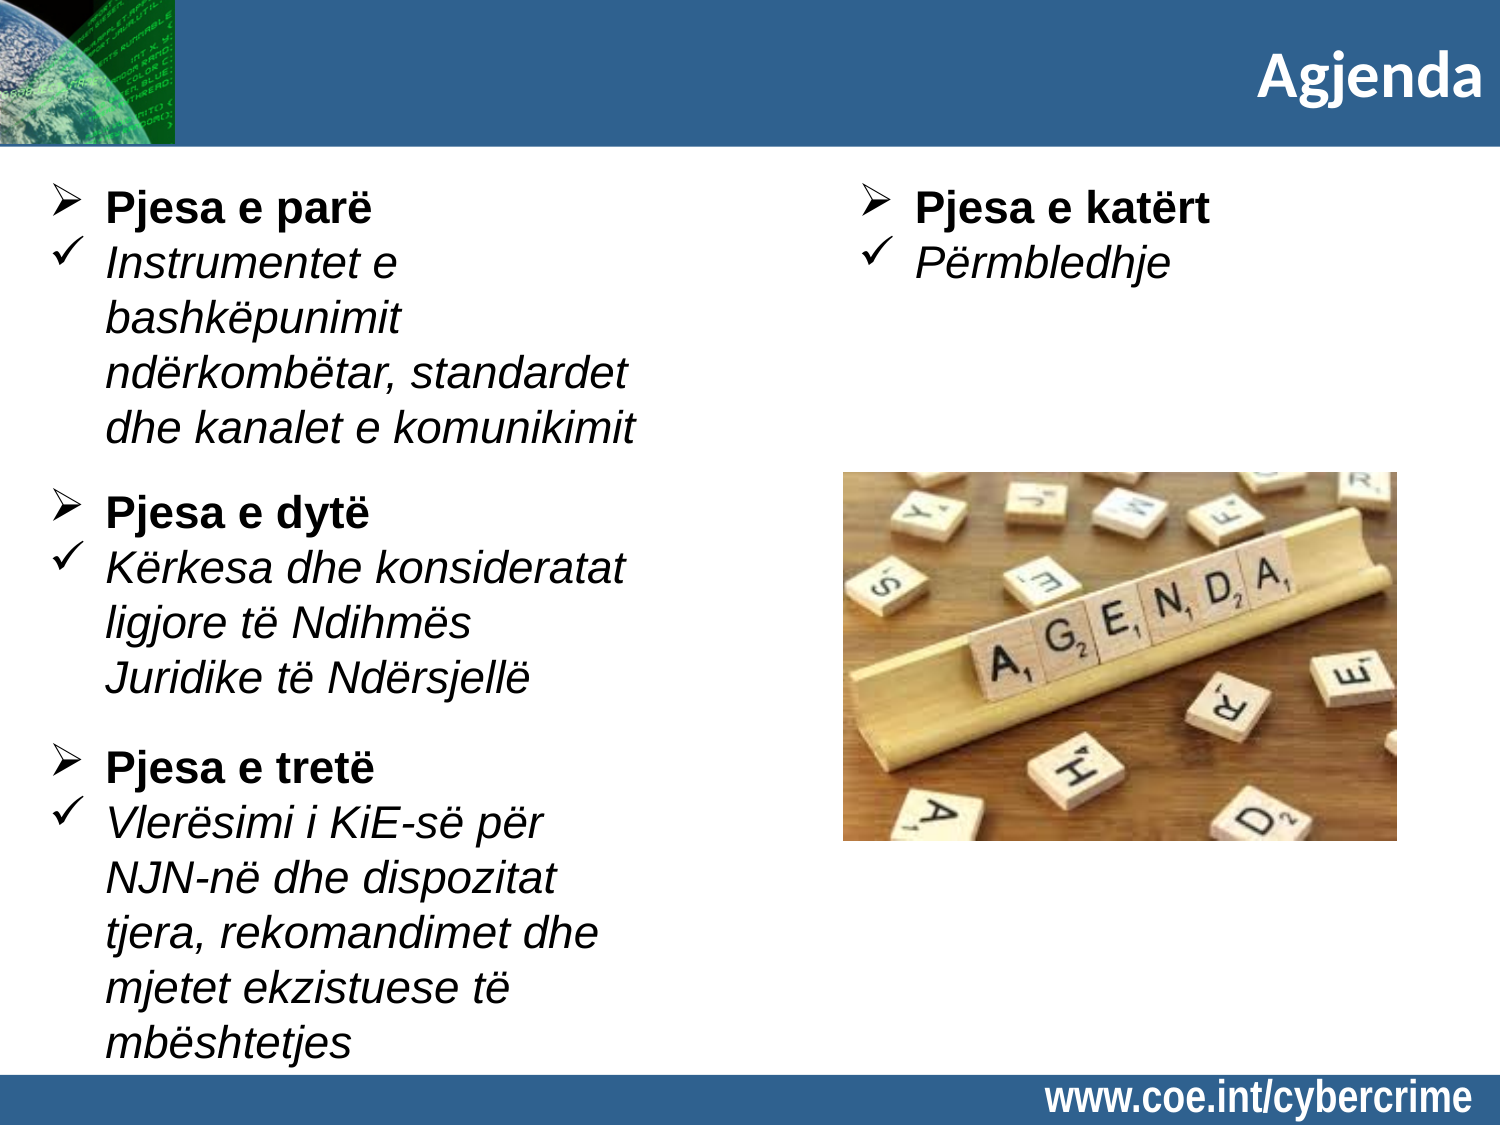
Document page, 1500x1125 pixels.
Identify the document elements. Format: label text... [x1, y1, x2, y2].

text_box Pjesa e katërt Përmbledhje [843, 170, 1500, 351]
picture [843, 472, 1397, 841]
text_box Agjenda [177, 0, 1500, 149]
text_box www.coe.int/cybercrime [1030, 1059, 1500, 1125]
picture [0, 0, 175, 144]
text_box Pjesa e parë Instrumentet e bashkëpunimit ndërkombëtar, standardet dhe kanalet e komunikimit Pjesa e dytë Kërkesa dhe konsideratat ligjore të Ndihmës Juridike të Ndërsjellë Pjesa e tretë Vlerësimi i KiE-së për NJN-në dhe dispozitat tjera, rekomandimet dhe mjetet ekzistuese të mbështetjes [34, 170, 657, 1076]
text_box [0, 1073, 1030, 1125]
